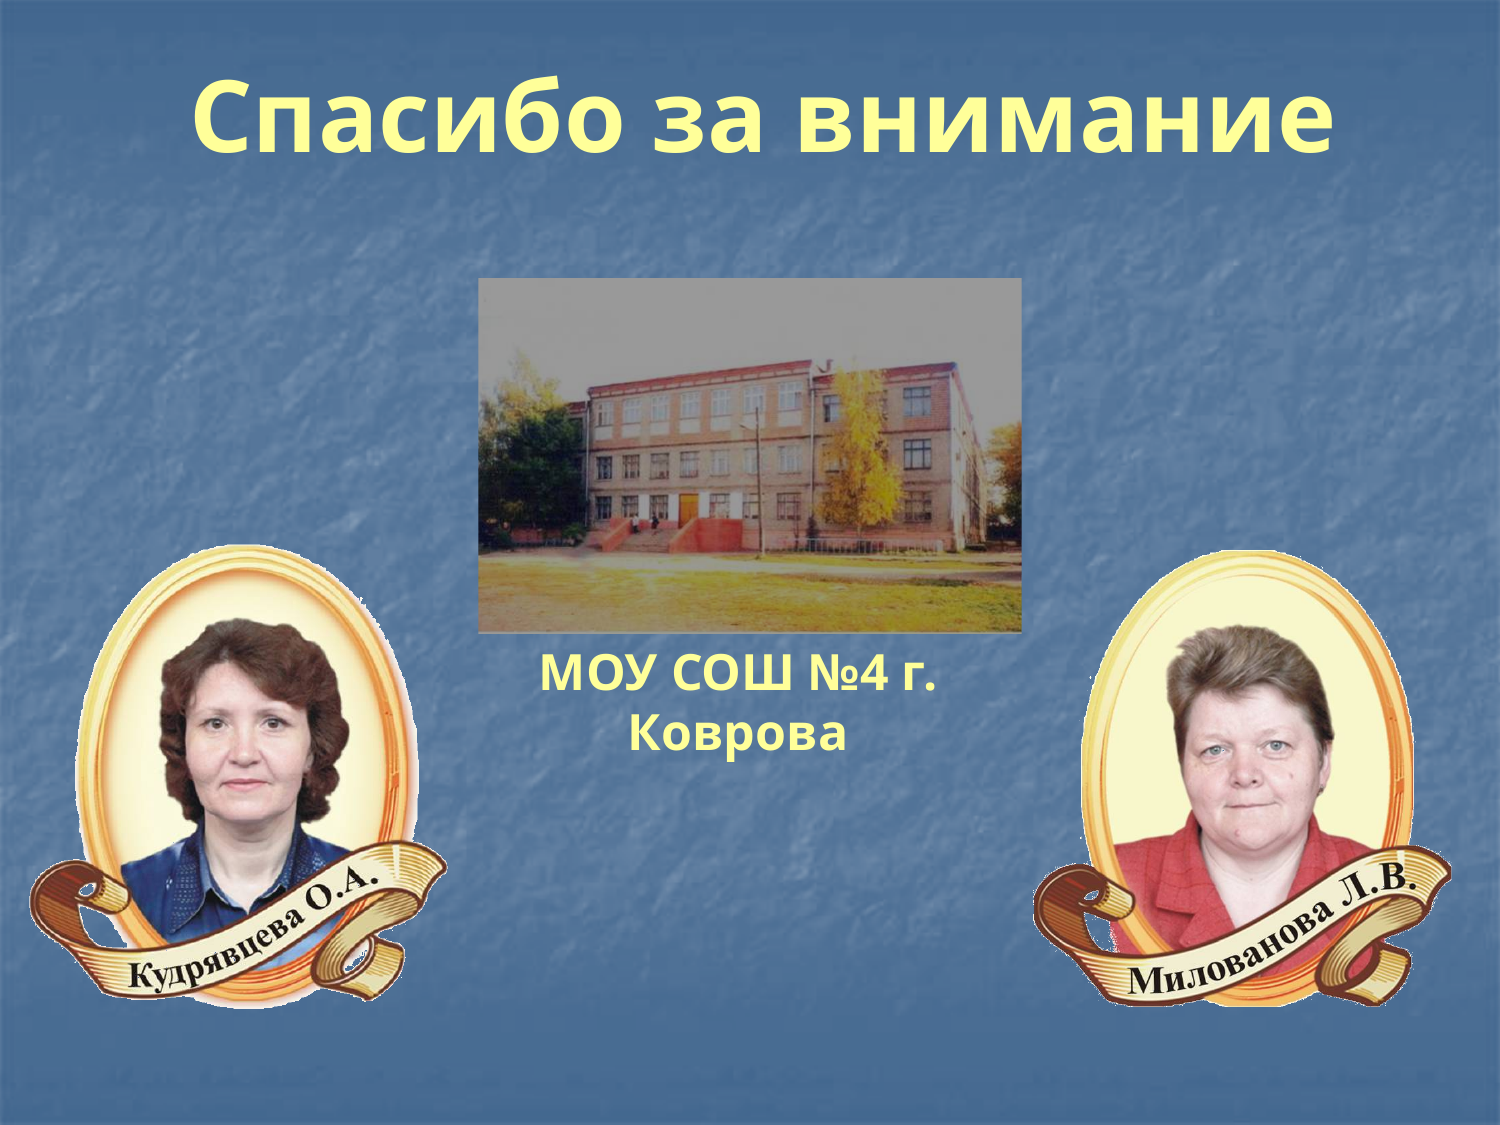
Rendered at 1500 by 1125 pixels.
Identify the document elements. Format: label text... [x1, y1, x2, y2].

picture [1033, 550, 1452, 1008]
text_box МОУ СОШ №4 г. Коврова [466, 633, 1010, 768]
title Спасибо за внимание [88, 0, 1439, 226]
picture [29, 538, 448, 1012]
picture [478, 278, 1022, 634]
